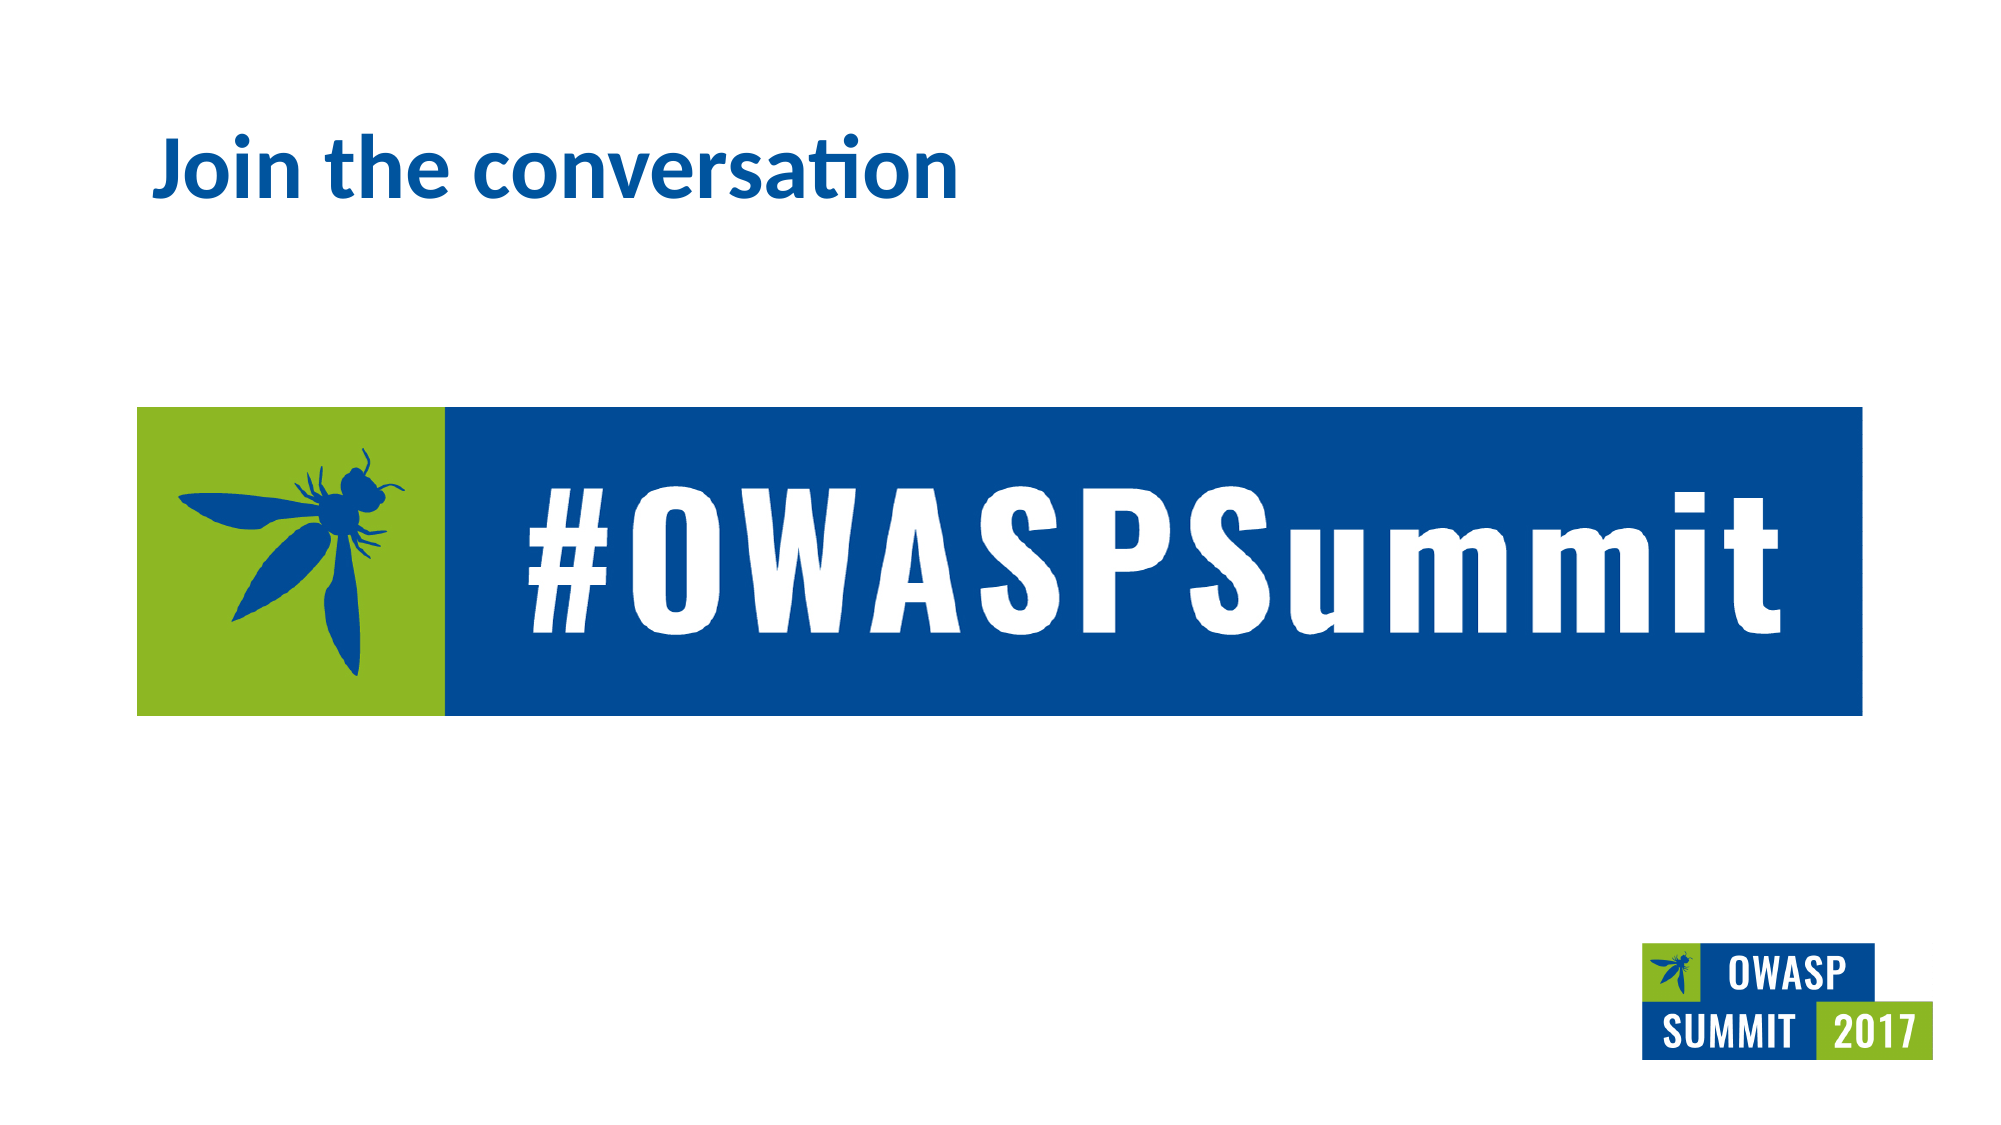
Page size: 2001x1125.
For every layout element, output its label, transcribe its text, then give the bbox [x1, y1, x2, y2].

picture [1642, 943, 1934, 1060]
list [137, 407, 1863, 716]
title Join the conversation [137, 59, 1863, 278]
